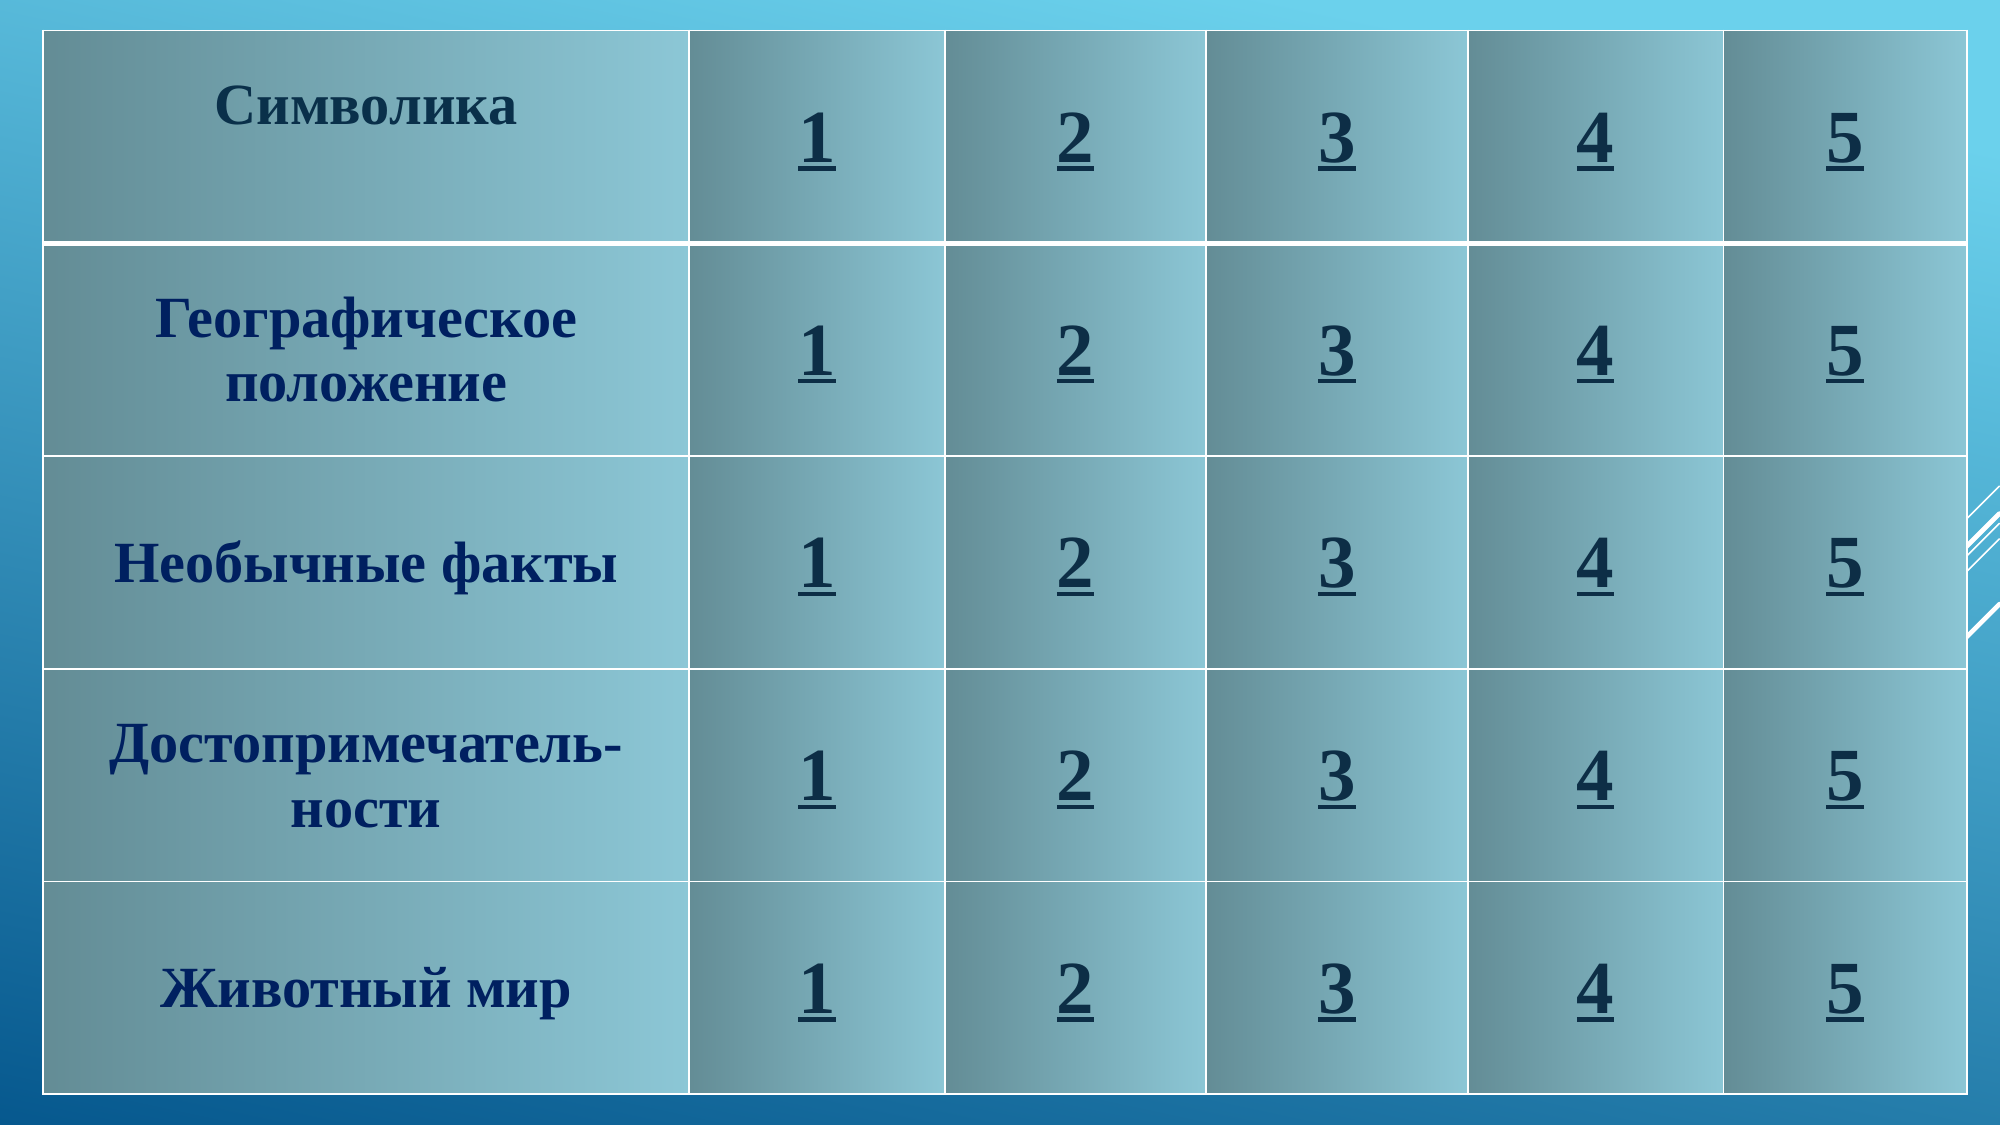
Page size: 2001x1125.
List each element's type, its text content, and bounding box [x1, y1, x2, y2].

table_cell 3 [1207, 457, 1467, 668]
table_cell 3 [1207, 882, 1467, 1093]
table_cell 1 [690, 882, 944, 1093]
table_cell 2 [946, 670, 1205, 881]
table_cell 1 [690, 246, 944, 455]
table_cell 2 [946, 457, 1205, 668]
table_header 5 [1724, 31, 1966, 241]
table_cell 1 [690, 670, 944, 881]
table_cell Географическое положение [44, 246, 688, 455]
table_cell 2 [946, 246, 1205, 455]
table_header 3 [1207, 31, 1467, 241]
table_cell 5 [1724, 246, 1966, 455]
table_cell 2 [946, 882, 1205, 1093]
table_cell 5 [1724, 670, 1966, 881]
table_cell 4 [1469, 457, 1723, 668]
table_cell 4 [1469, 246, 1723, 455]
table_cell 4 [1469, 882, 1723, 1093]
table_cell 5 [1724, 882, 1966, 1093]
table_cell 1 [690, 457, 944, 668]
table_cell Необычные факты [44, 457, 688, 668]
table_header Символика [44, 31, 688, 241]
table_cell Достопримечатель-ности [44, 670, 688, 881]
table_header 2 [946, 31, 1205, 241]
table_cell 3 [1207, 670, 1467, 881]
table_cell 4 [1469, 670, 1723, 881]
table_cell 3 [1207, 246, 1467, 455]
table_cell Животный мир [44, 882, 688, 1093]
table_cell 5 [1724, 457, 1966, 668]
table_header 4 [1469, 31, 1723, 241]
table_header 1 [690, 31, 944, 241]
